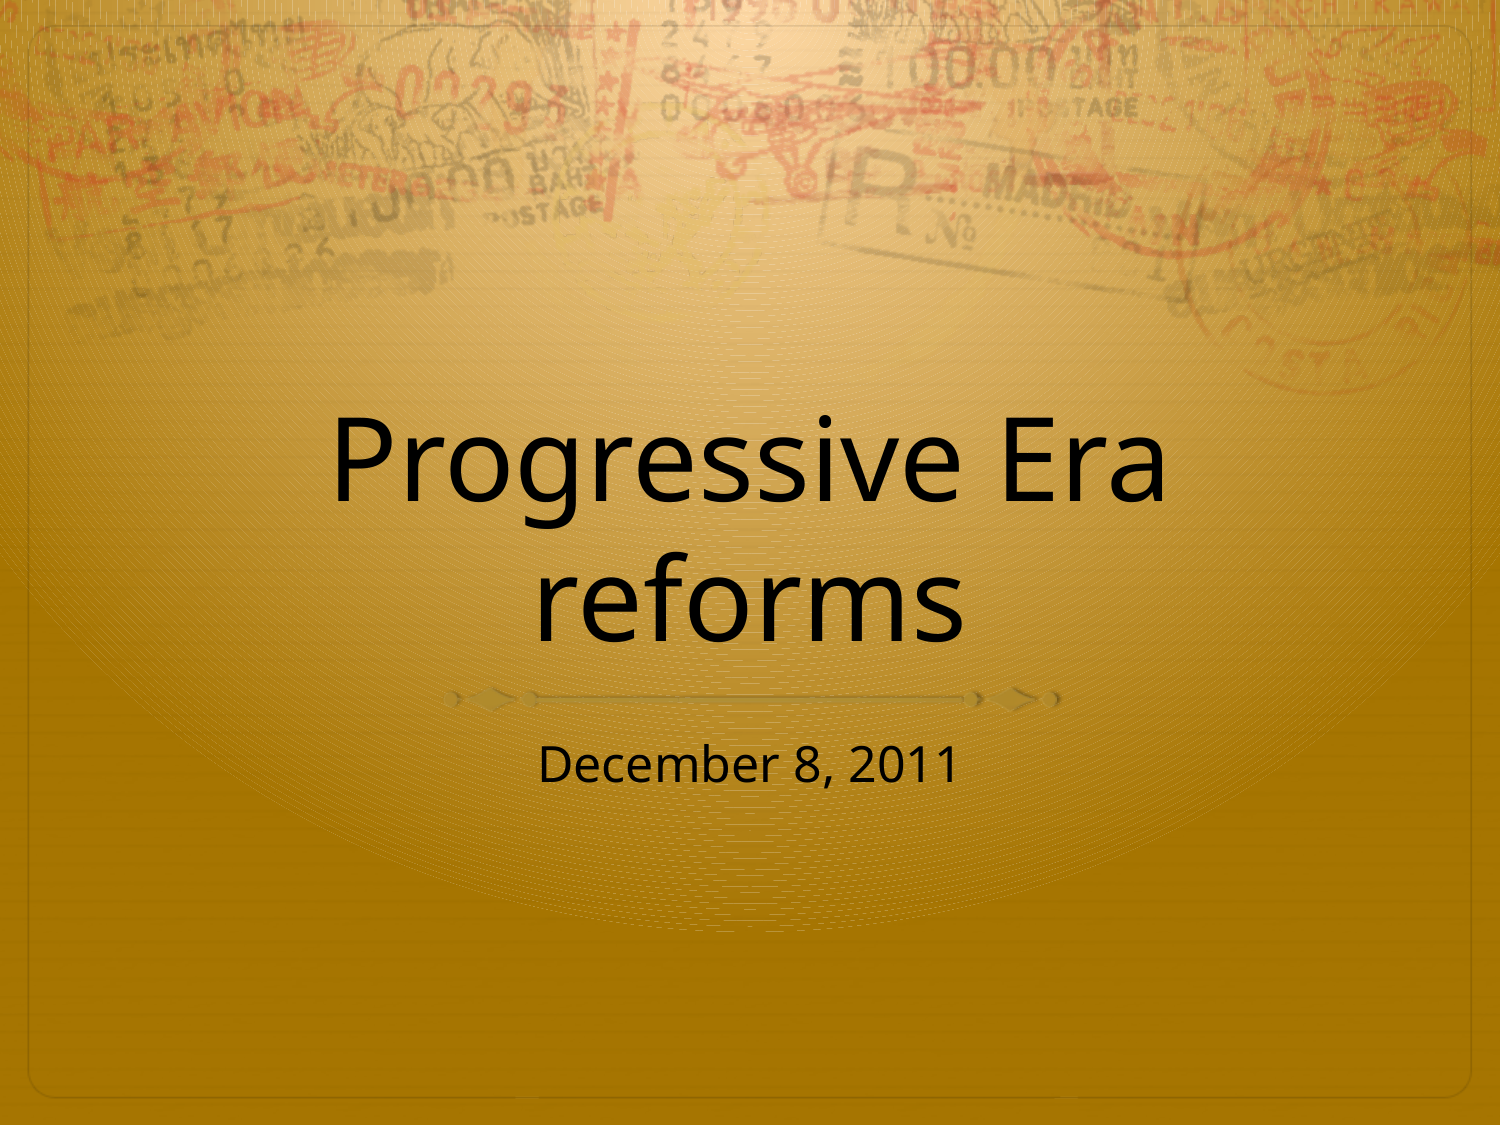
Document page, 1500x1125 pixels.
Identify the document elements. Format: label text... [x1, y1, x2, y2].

subtitle December 8, 2011 [93, 725, 1407, 925]
title Progressive Era reforms [93, 275, 1407, 673]
picture [0, 0, 1500, 1125]
